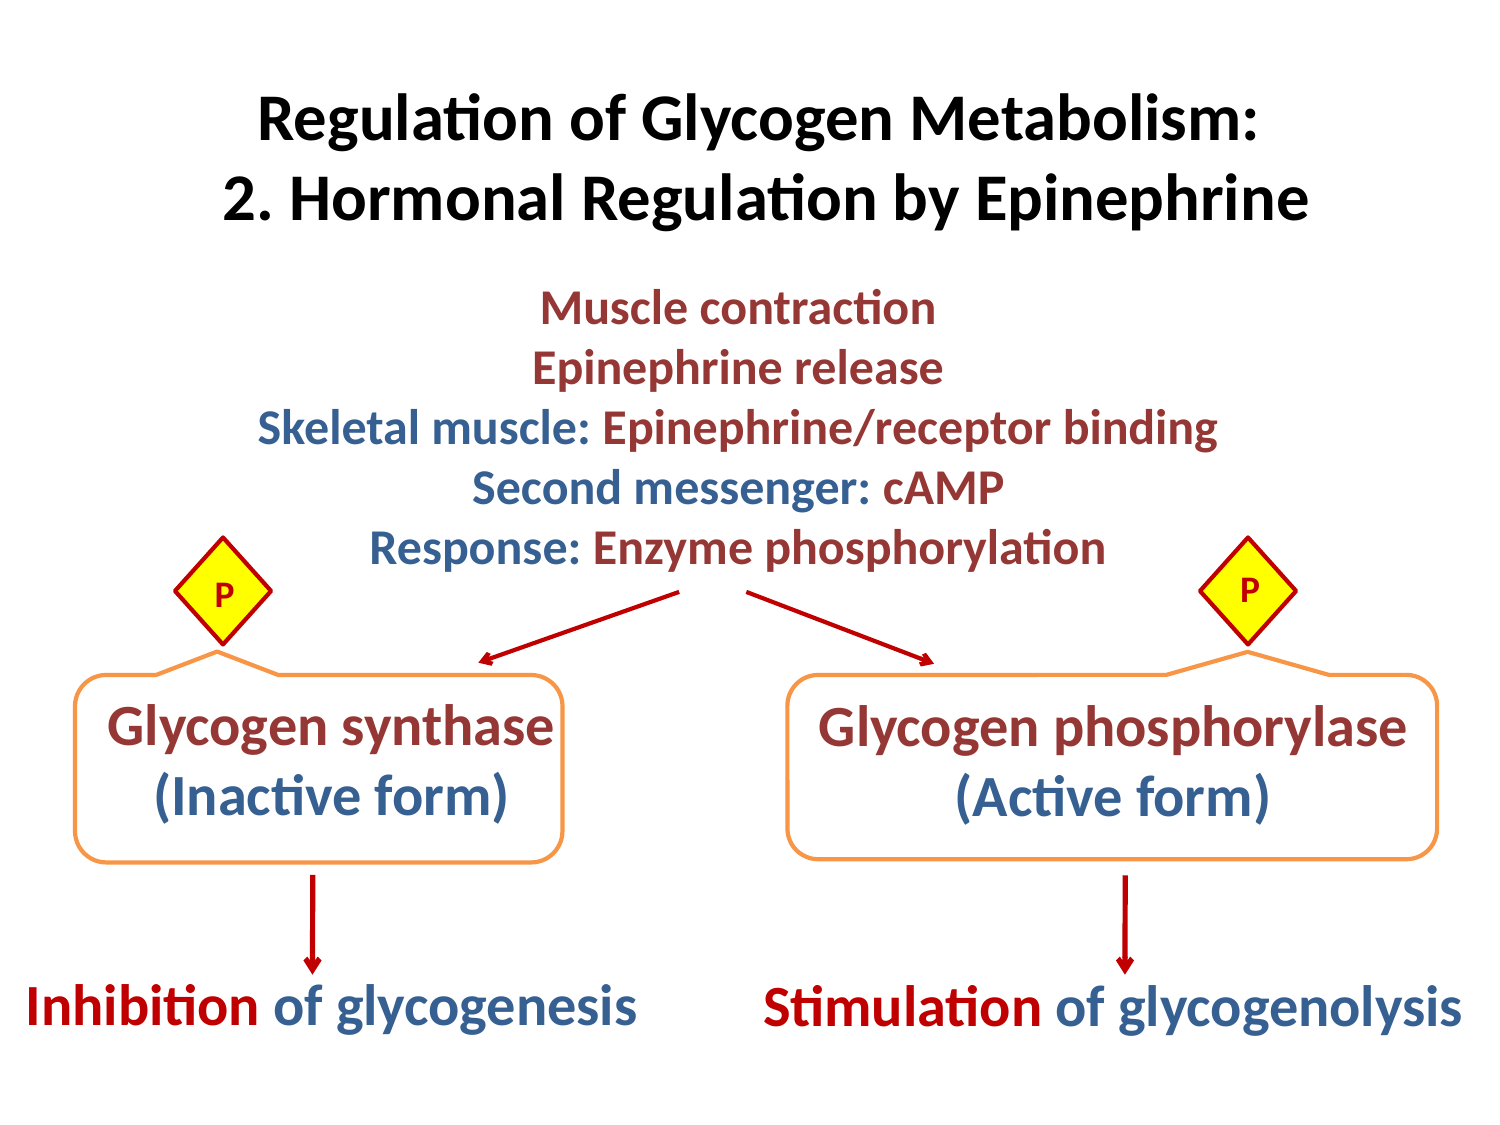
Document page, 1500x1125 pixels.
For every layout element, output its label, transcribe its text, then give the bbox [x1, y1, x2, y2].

text_box Regulation of Glycogen Metabolism: 2. Hormonal Regulation by Epinephrine [193, 66, 1326, 241]
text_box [6, 267, 1484, 1050]
